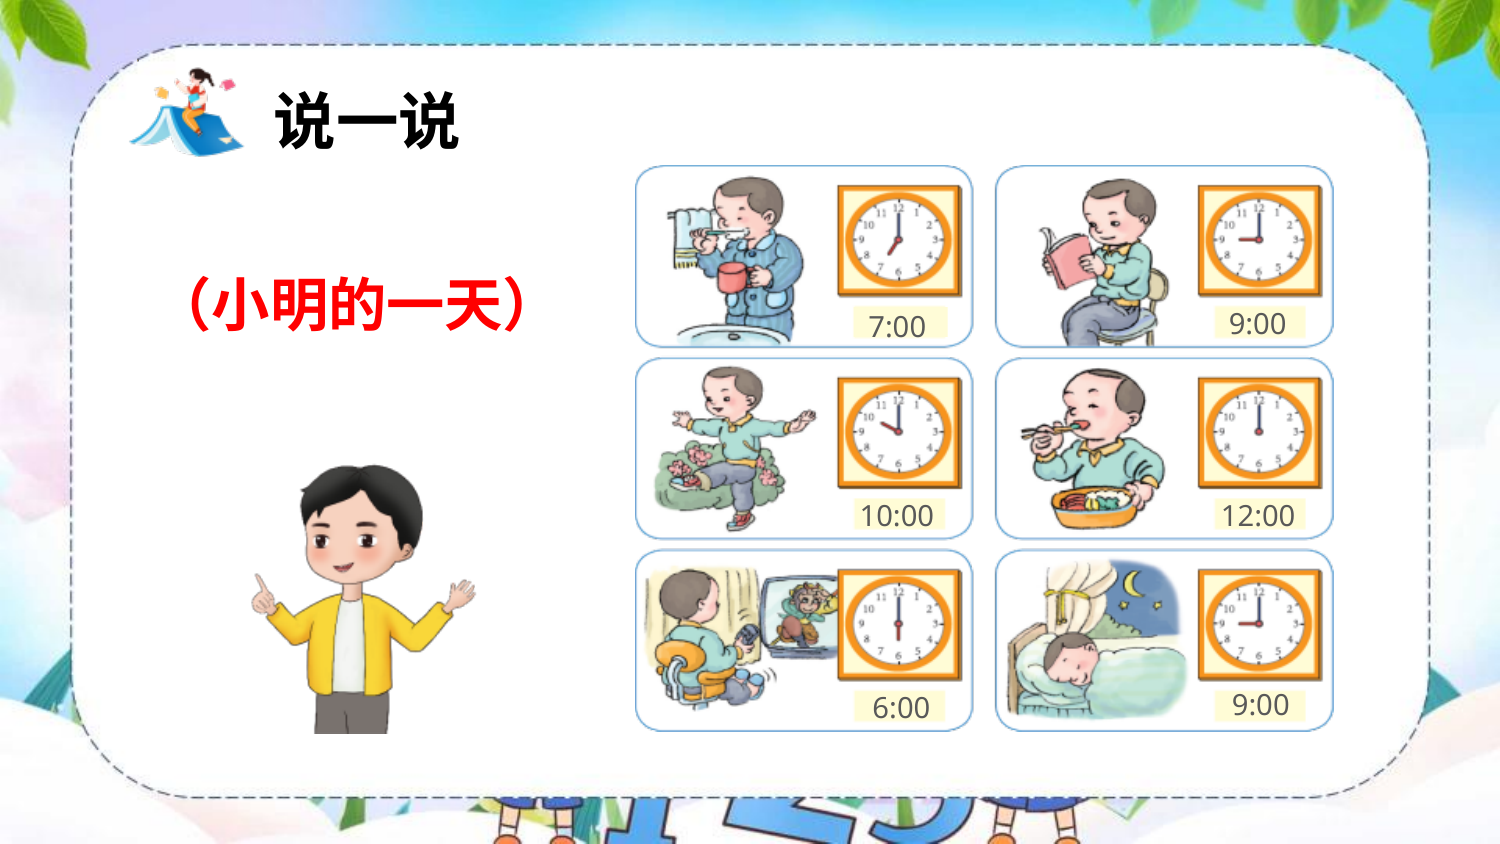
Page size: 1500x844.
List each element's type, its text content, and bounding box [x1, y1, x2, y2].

text_box （小明的一天） [138, 261, 635, 376]
picture [0, 0, 1500, 844]
text_box 说一说 [259, 74, 491, 165]
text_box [635, 165, 1357, 733]
